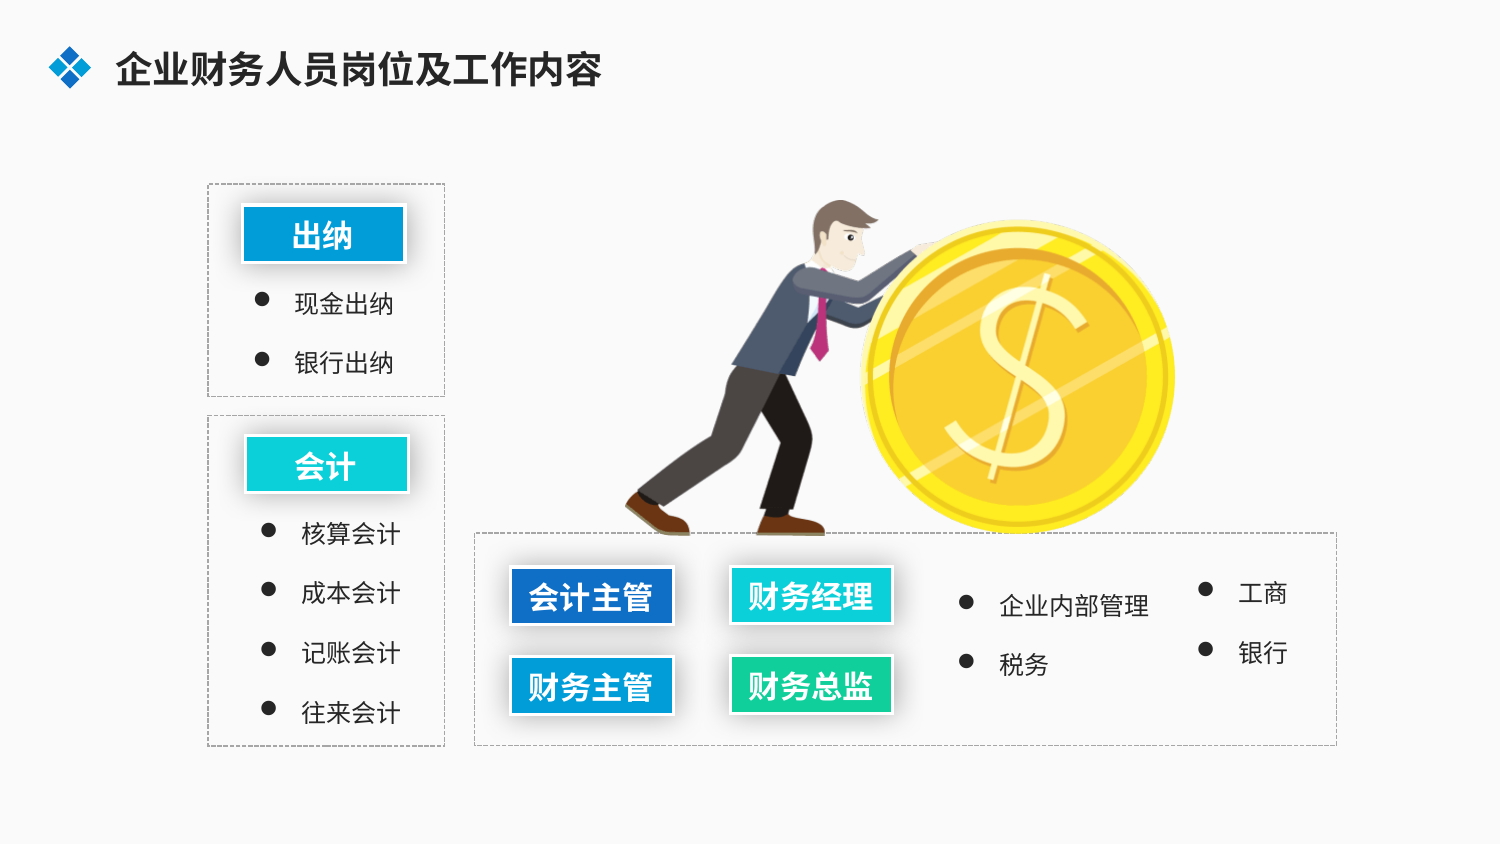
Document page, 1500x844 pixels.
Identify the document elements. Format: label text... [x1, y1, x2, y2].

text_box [207, 183, 445, 397]
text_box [474, 533, 1401, 746]
text_box 企业财务人员岗位及工作内容 [100, 38, 735, 99]
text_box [207, 415, 445, 746]
picture [625, 200, 1175, 536]
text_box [55, 52, 85, 83]
